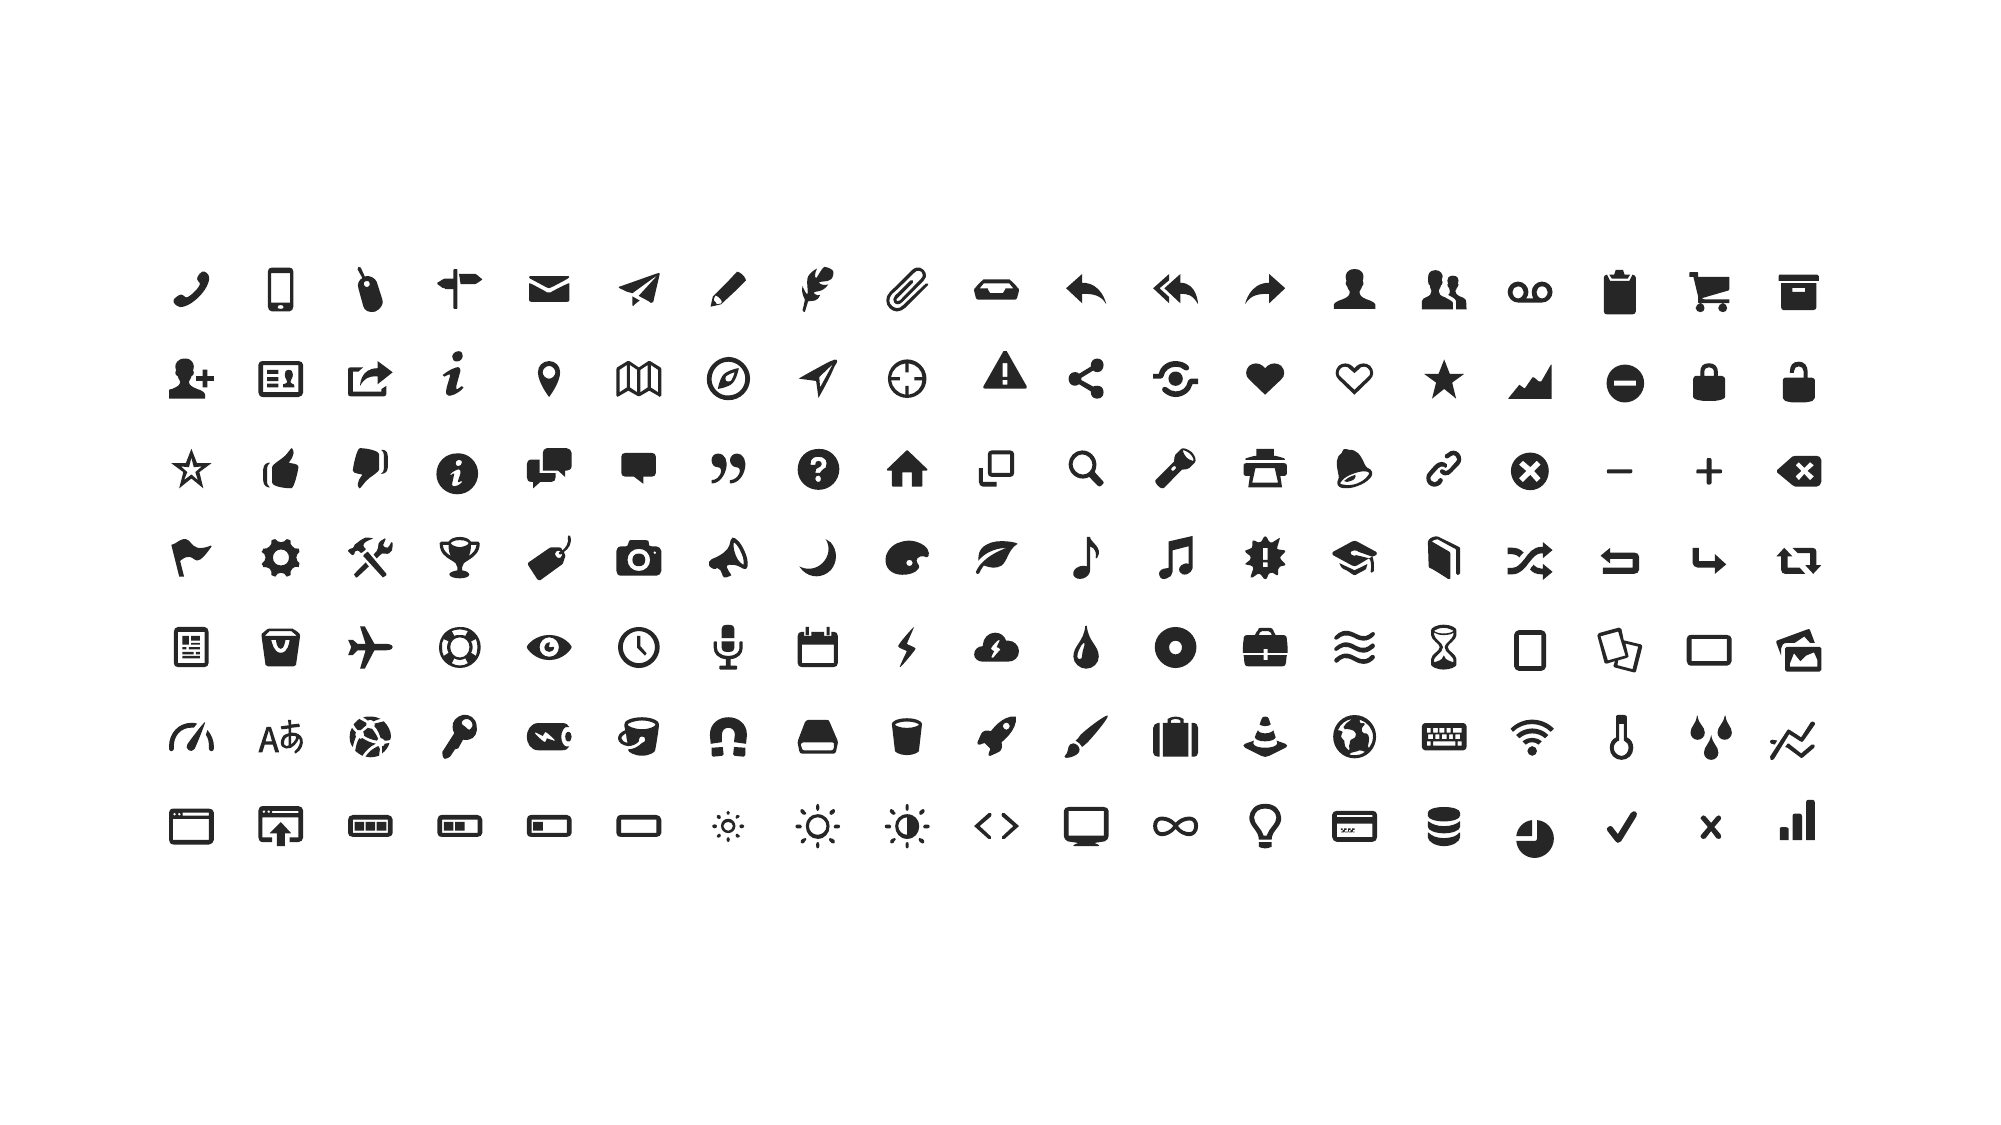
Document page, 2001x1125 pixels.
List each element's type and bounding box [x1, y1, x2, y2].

text_box [1242, 627, 1288, 653]
text_box [1686, 634, 1732, 666]
text_box [974, 813, 992, 839]
text_box [797, 448, 840, 490]
text_box [884, 824, 892, 829]
text_box [1333, 269, 1376, 309]
text_box [173, 271, 210, 308]
text_box [1245, 536, 1286, 580]
text_box [1427, 536, 1461, 579]
text_box [1245, 448, 1285, 460]
text_box [1606, 364, 1645, 403]
text_box [1245, 273, 1286, 305]
text_box [1064, 715, 1108, 758]
text_box [1427, 821, 1461, 834]
text_box [975, 541, 1018, 574]
text_box [363, 727, 379, 741]
text_box [1692, 547, 1727, 574]
text_box [891, 718, 923, 756]
text_box [1153, 361, 1190, 379]
text_box [983, 351, 1027, 389]
text_box [1249, 803, 1282, 840]
text_box [1603, 269, 1636, 315]
text_box [1333, 715, 1377, 759]
text_box [898, 626, 916, 668]
text_box [1447, 275, 1467, 310]
text_box [1530, 563, 1553, 580]
text_box [1155, 448, 1196, 489]
text_box [1332, 810, 1378, 842]
text_box [171, 539, 212, 577]
text_box [706, 356, 751, 401]
text_box [1703, 734, 1719, 760]
text_box [267, 267, 294, 312]
text_box [800, 809, 807, 815]
text_box [1068, 358, 1104, 399]
text_box [1779, 827, 1789, 841]
text_box [797, 719, 838, 754]
text_box [710, 271, 746, 307]
text_box [713, 624, 743, 670]
text_box [365, 746, 380, 758]
text_box [805, 814, 830, 839]
text_box [1508, 364, 1552, 399]
text_box [1792, 813, 1803, 841]
text_box [616, 540, 662, 576]
text_box [1427, 832, 1461, 847]
text_box [442, 714, 477, 759]
text_box [887, 359, 927, 398]
text_box [459, 273, 483, 285]
text_box [1600, 547, 1640, 574]
text_box [186, 722, 206, 751]
text_box [1153, 722, 1160, 757]
text_box [348, 537, 373, 556]
text_box [711, 746, 724, 757]
text_box [542, 448, 572, 478]
text_box [733, 746, 746, 757]
text_box [374, 721, 392, 741]
text_box [1334, 630, 1375, 641]
text_box [1510, 452, 1549, 491]
text_box [829, 809, 836, 815]
text_box [1258, 842, 1272, 849]
text_box [526, 634, 572, 661]
text_box [632, 296, 640, 307]
text_box [1334, 642, 1375, 653]
text_box [1516, 728, 1549, 739]
text_box [196, 369, 214, 388]
text_box [1421, 270, 1453, 310]
text_box [353, 718, 367, 731]
text_box [258, 806, 304, 843]
text_box [1770, 721, 1815, 760]
text_box [272, 448, 299, 489]
text_box [261, 628, 301, 667]
text_box [439, 626, 481, 668]
text_box [1191, 722, 1199, 757]
text_box [1717, 715, 1732, 740]
text_box [348, 626, 393, 669]
text_box [1693, 363, 1726, 401]
text_box [886, 450, 928, 487]
text_box [890, 837, 896, 844]
text_box [797, 626, 838, 668]
text_box [800, 837, 807, 844]
text_box [1609, 714, 1634, 760]
text_box [1063, 806, 1109, 847]
text_box [258, 361, 304, 398]
text_box [918, 837, 925, 844]
text_box [1777, 455, 1822, 487]
text_box [1332, 540, 1377, 573]
text_box [1336, 449, 1373, 489]
text_box [618, 717, 659, 756]
text_box [258, 726, 280, 753]
text_box [1606, 811, 1637, 843]
text_box [526, 723, 570, 751]
text_box [173, 626, 209, 668]
text_box [437, 814, 483, 837]
text_box [1246, 363, 1285, 395]
text_box [1597, 627, 1643, 673]
text_box [171, 448, 212, 489]
text_box [1510, 719, 1554, 732]
text_box [529, 283, 570, 302]
text_box [1776, 629, 1815, 656]
text_box [978, 468, 997, 487]
text_box [618, 272, 660, 303]
text_box [263, 462, 270, 488]
text_box [987, 450, 1015, 477]
text_box [1507, 281, 1553, 303]
text_box [1001, 813, 1019, 839]
text_box [442, 367, 464, 396]
text_box [799, 539, 836, 577]
text_box [1153, 816, 1199, 837]
text_box [526, 459, 556, 489]
text_box [621, 452, 656, 484]
text_box [721, 818, 736, 834]
text_box [1164, 273, 1199, 305]
text_box [565, 731, 572, 742]
text_box [1243, 730, 1288, 757]
text_box [1527, 746, 1538, 756]
text_box [1073, 625, 1099, 669]
text_box [1162, 716, 1189, 757]
text_box [798, 359, 838, 398]
text_box [169, 808, 214, 845]
text_box [1339, 563, 1368, 576]
text_box [1243, 463, 1287, 488]
text_box [529, 276, 570, 289]
text_box [280, 719, 303, 754]
text_box [1782, 361, 1815, 403]
text_box [1431, 624, 1457, 670]
text_box [1776, 547, 1806, 574]
text_box [1162, 378, 1199, 398]
text_box [711, 453, 727, 484]
text_box [439, 536, 480, 579]
text_box [348, 367, 387, 397]
text_box [436, 453, 479, 495]
text_box [1158, 535, 1193, 580]
text_box [527, 535, 571, 581]
text_box [1439, 450, 1462, 476]
text_box [1690, 715, 1705, 740]
text_box [616, 814, 662, 837]
text_box [1781, 283, 1817, 311]
text_box [1066, 273, 1107, 305]
text_box [205, 730, 214, 752]
text_box [169, 358, 206, 399]
text_box [1421, 723, 1467, 751]
text_box [1068, 450, 1104, 487]
text_box [357, 266, 383, 313]
text_box [1426, 461, 1447, 487]
text_box [977, 716, 1016, 756]
text_box [709, 537, 748, 578]
text_box [526, 814, 572, 837]
text_box [169, 722, 198, 752]
text_box [352, 448, 380, 489]
text_box [1516, 820, 1554, 858]
text_box [616, 361, 662, 398]
text_box [974, 632, 1019, 662]
text_box [1514, 630, 1547, 671]
text_box [889, 809, 896, 815]
text_box [829, 837, 835, 844]
text_box [617, 626, 660, 669]
text_box [1154, 626, 1197, 669]
text_box [895, 814, 920, 839]
text_box [1073, 536, 1099, 579]
text_box [1700, 815, 1722, 839]
text_box [381, 449, 388, 474]
text_box [1689, 272, 1730, 313]
text_box [349, 727, 356, 747]
text_box [1168, 371, 1183, 386]
text_box [1606, 469, 1633, 474]
text_box [885, 540, 929, 575]
text_box [261, 539, 300, 577]
text_box [1153, 273, 1170, 304]
text_box [1427, 806, 1461, 822]
text_box [348, 814, 393, 837]
text_box [382, 742, 390, 754]
text_box [269, 822, 292, 847]
text_box [1507, 542, 1553, 575]
text_box [537, 361, 561, 398]
text_box [1243, 655, 1287, 667]
text_box [729, 453, 746, 484]
text_box [1785, 646, 1822, 672]
text_box [355, 738, 376, 756]
text_box [363, 716, 381, 722]
text_box [360, 361, 393, 386]
text_box [1334, 653, 1375, 664]
text_box [452, 351, 463, 362]
text_box [1335, 363, 1374, 395]
text_box [974, 279, 1019, 300]
text_box [1778, 274, 1819, 281]
text_box [709, 717, 747, 744]
text_box [802, 266, 834, 312]
text_box [1792, 547, 1822, 574]
text_box [1696, 458, 1723, 485]
text_box [886, 267, 929, 312]
text_box [1424, 359, 1465, 399]
text_box [353, 538, 393, 578]
text_box [437, 269, 458, 309]
text_box [833, 824, 841, 829]
text_box [1522, 737, 1542, 745]
text_box [1806, 799, 1815, 841]
text_box [1259, 716, 1271, 727]
